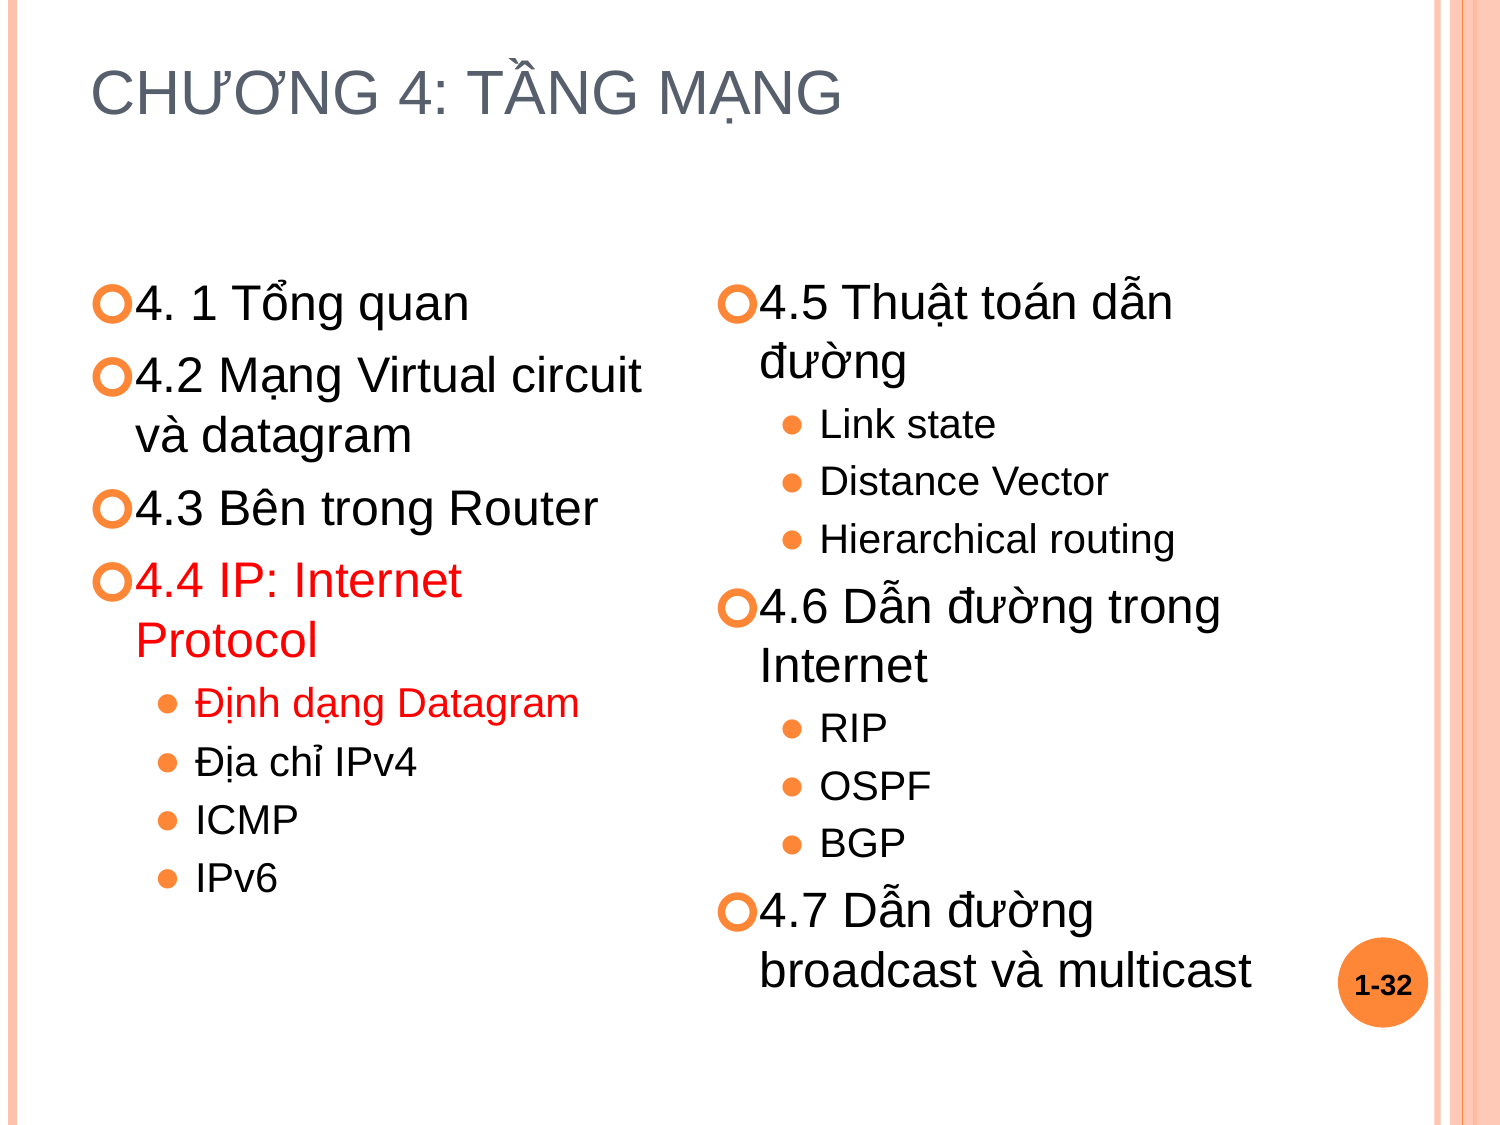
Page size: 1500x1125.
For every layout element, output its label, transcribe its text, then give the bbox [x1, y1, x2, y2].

title Chương 4: Tầng mạng [75, 45, 1300, 233]
slide_number 1-‹#› [1333, 940, 1434, 1026]
list 4. 1 Tổng quan 4.2 Mạng Virtual circuit và datagram 4.3 Bên trong Router 4.4 IP: Internet Protocol Định dạng Datagram Địa chỉ IPv4 ICMP IPv6 [75, 262, 675, 1013]
list 4.5 Thuật toán dẫn đường Link state Distance Vector Hierarchical routing 4.6 Dẫn đường trong Internet RIP OSPF BGP 4.7 Dẫn đường broadcast và multicast [700, 262, 1301, 1013]
